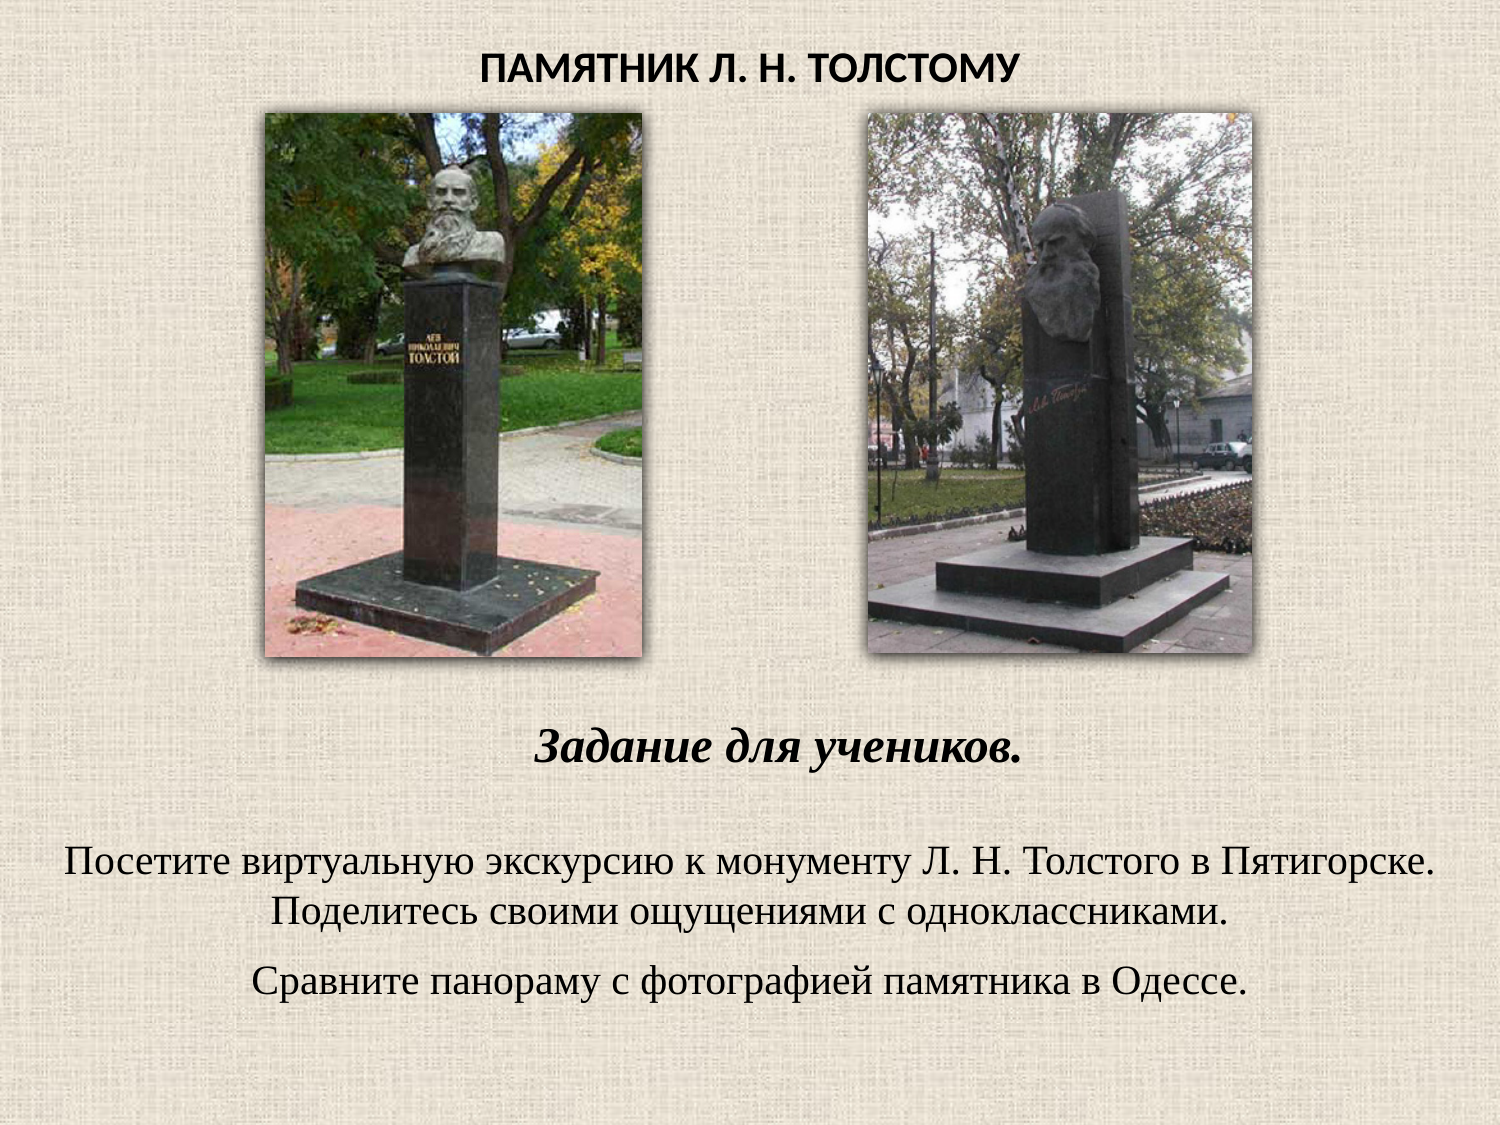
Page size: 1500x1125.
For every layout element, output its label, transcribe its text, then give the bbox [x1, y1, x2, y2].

text_box Задание для учеников. Посетите виртуальную экскурсию к монументу Л. Н. Толстого в Пятигорске. Поделитесь своими ощущениями с одноклассниками. Сравните панораму с фотографией памятника в Одессе. [41, 705, 1459, 1063]
picture [265, 113, 643, 658]
text_box ПАМЯТНИК Л. Н. ТОЛСТОМУ [0, 30, 1500, 99]
picture [867, 113, 1252, 654]
